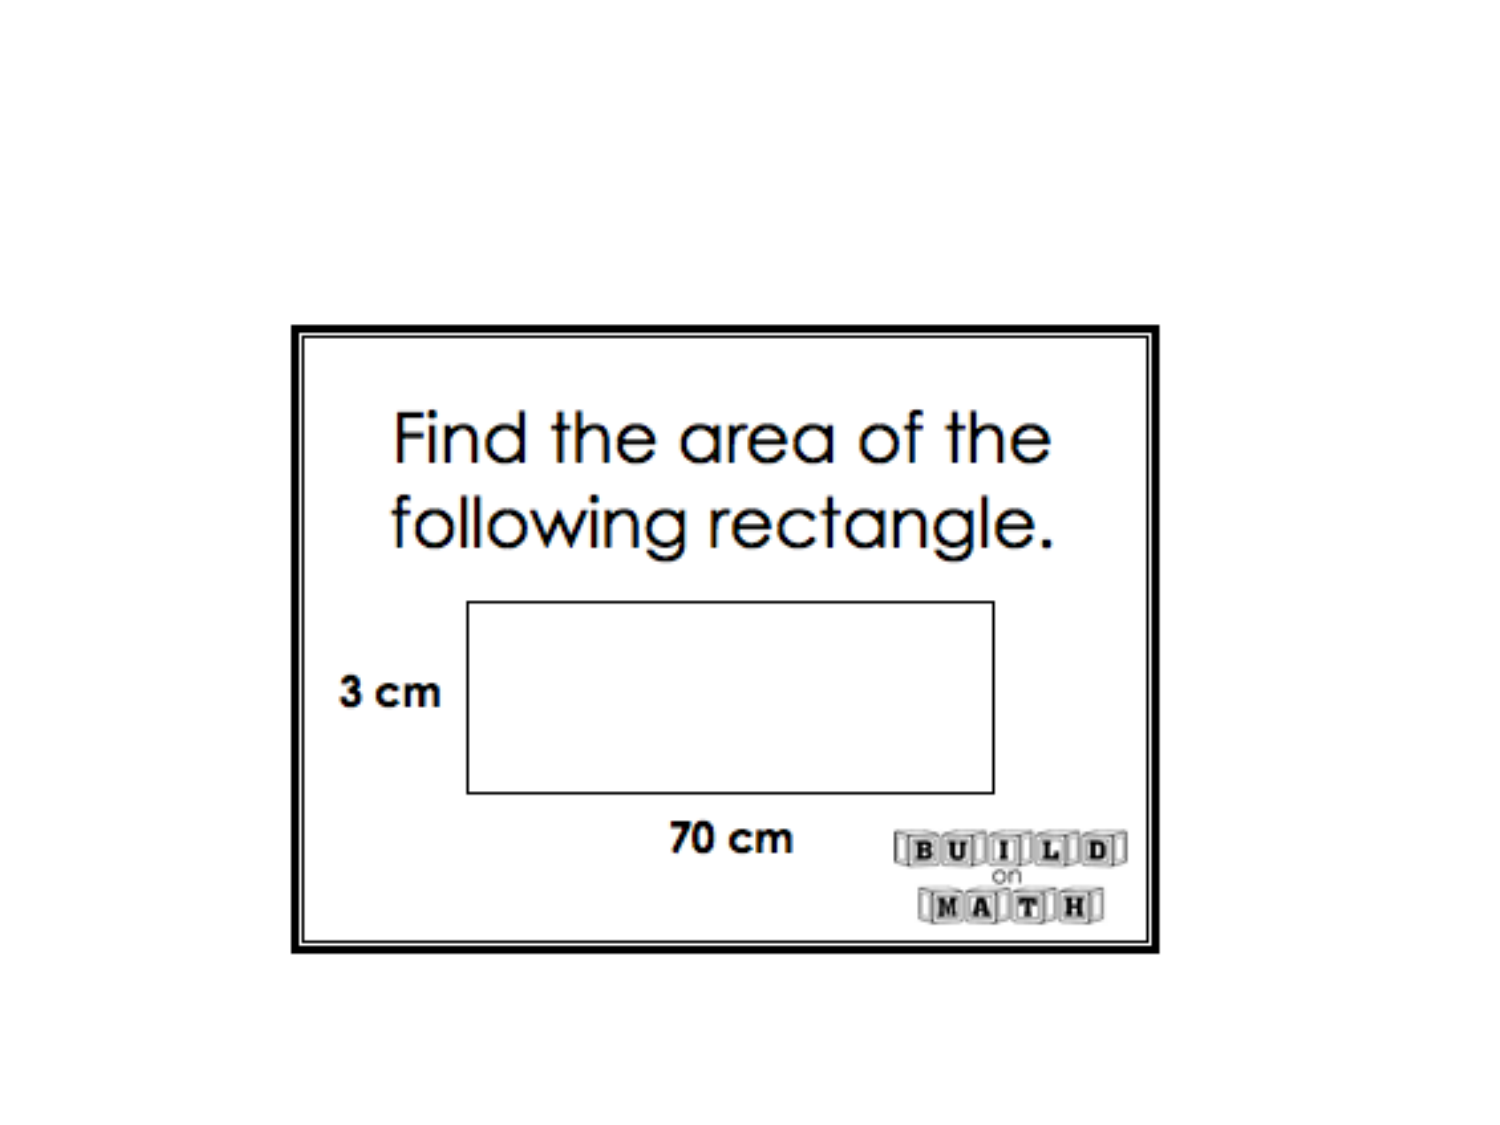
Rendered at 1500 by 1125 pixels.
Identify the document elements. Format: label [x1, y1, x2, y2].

list [74, 262, 1426, 1006]
